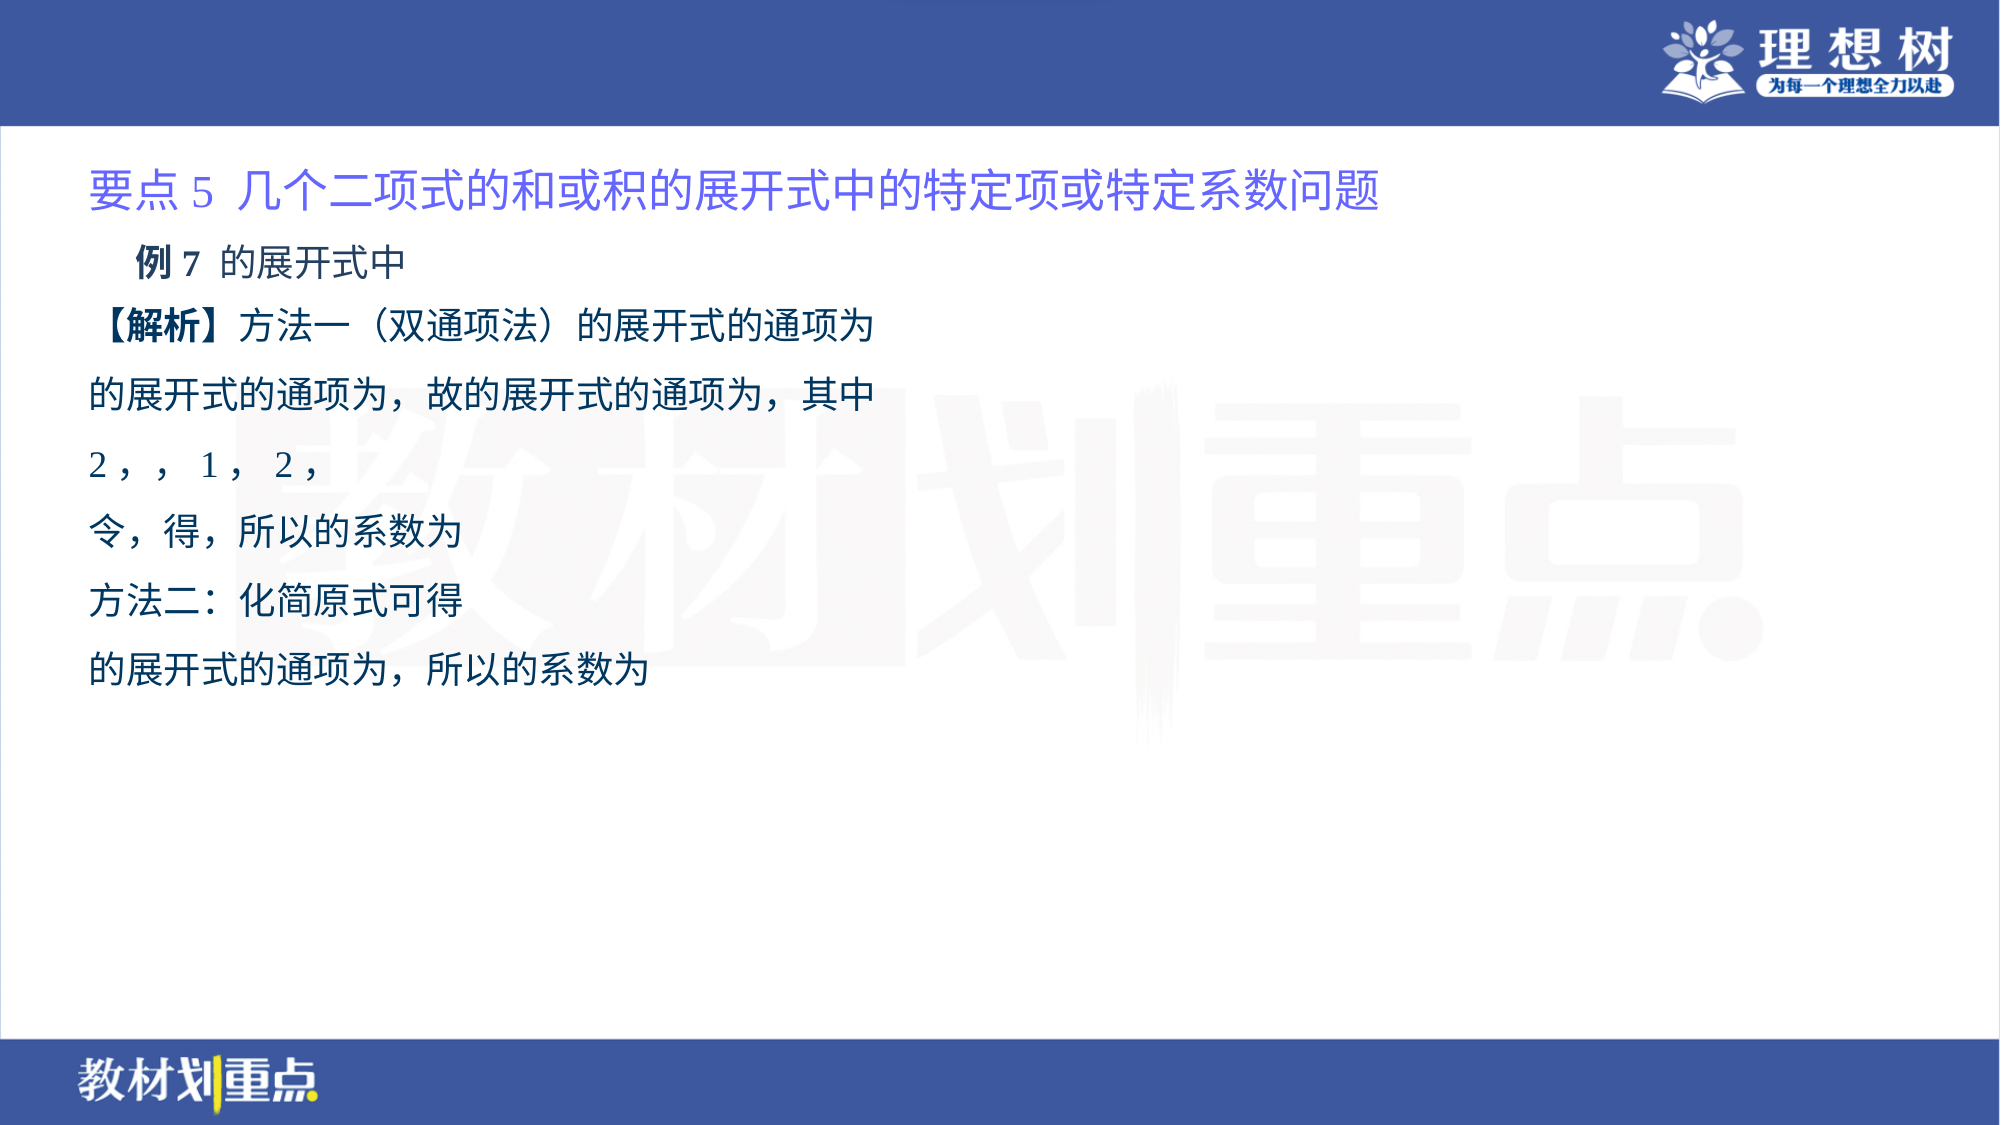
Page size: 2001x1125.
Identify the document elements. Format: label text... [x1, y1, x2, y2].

text_box 要点5 几个二项式的和或积的展开式中的特定项或特定系数问题 [88, 135, 1911, 276]
picture [0, 0, 2000, 1125]
